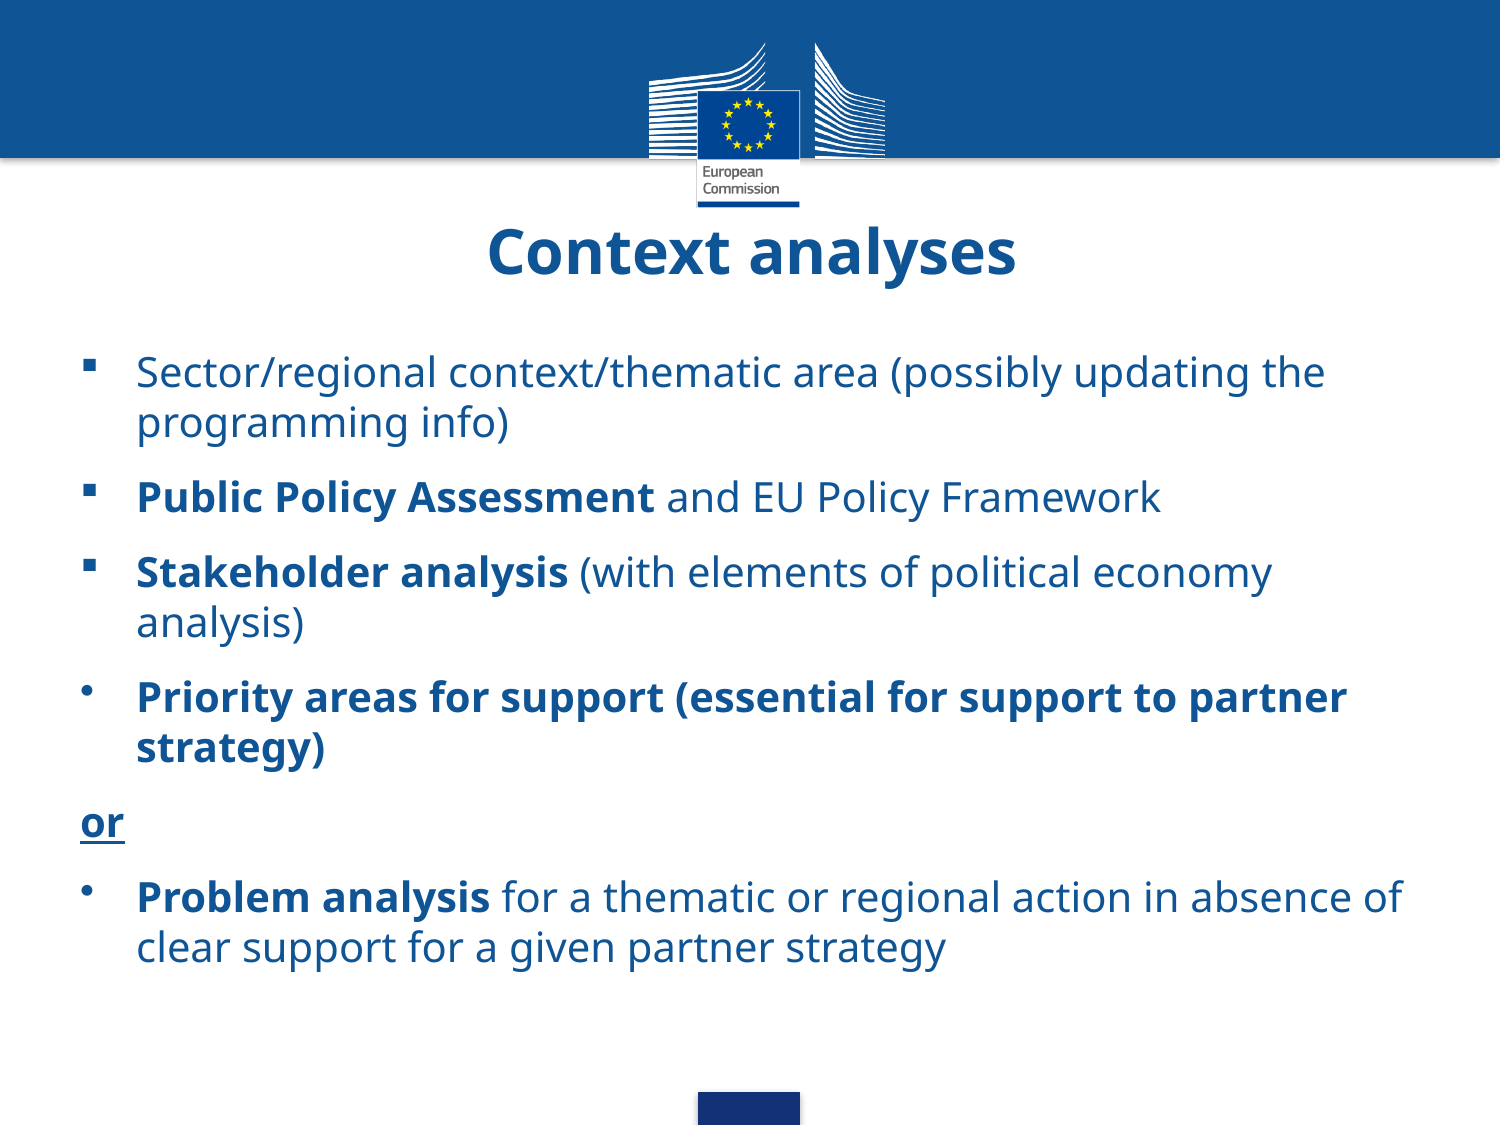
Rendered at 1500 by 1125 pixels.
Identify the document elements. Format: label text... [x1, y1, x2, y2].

title Context analyses [19, 172, 1500, 327]
list Sector/regional context/thematic area (possibly updating the programming info) Public Policy Assessment and EU Policy Framework Stakeholder analysis (with elements of political economy analysis) Priority areas for support (essential for support to partner strategy) or Problem analysis for a thematic or regional action in absence of clear support for a given partner strategy [64, 337, 1459, 1083]
picture [649, 42, 885, 172]
